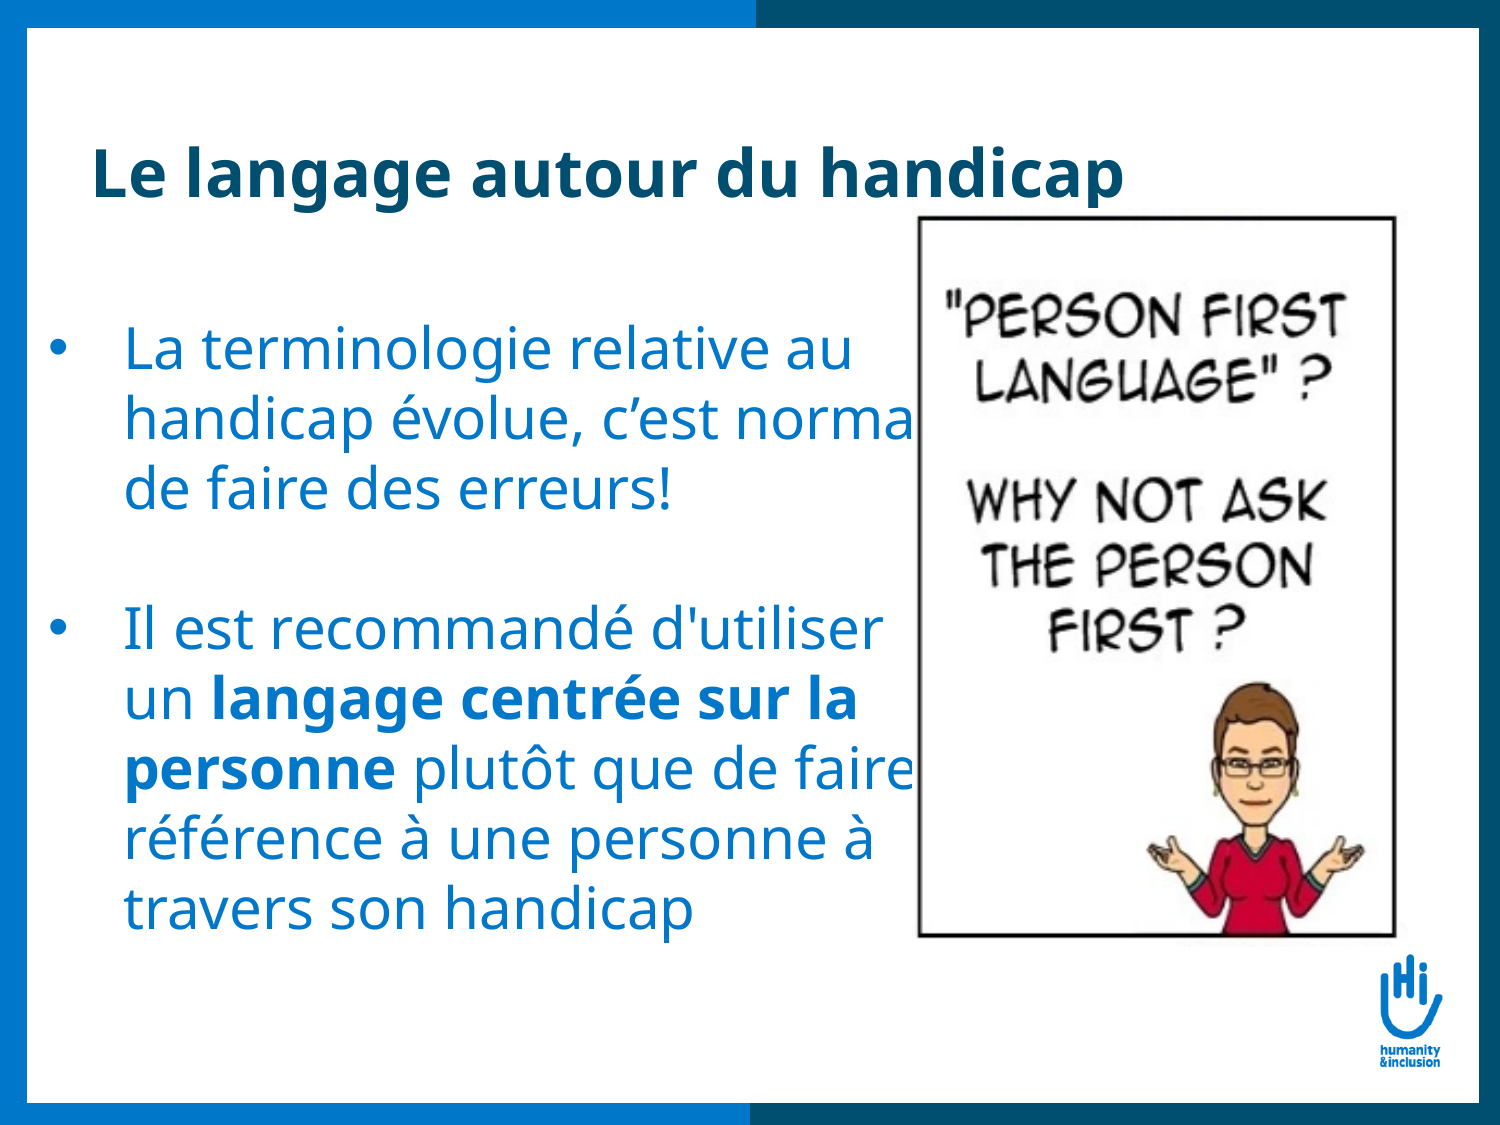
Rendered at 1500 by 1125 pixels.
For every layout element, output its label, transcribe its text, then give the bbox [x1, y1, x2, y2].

title Le langage autour du handicap [78, 80, 1420, 262]
text_box La terminologie relative au handicap évolue, c’est normal de faire des erreurs! Il est recommandé d'utiliser un langage centrée sur la personne plutôt que de faire référence à une personne à travers son handicap [33, 304, 907, 949]
picture [912, 208, 1451, 1078]
